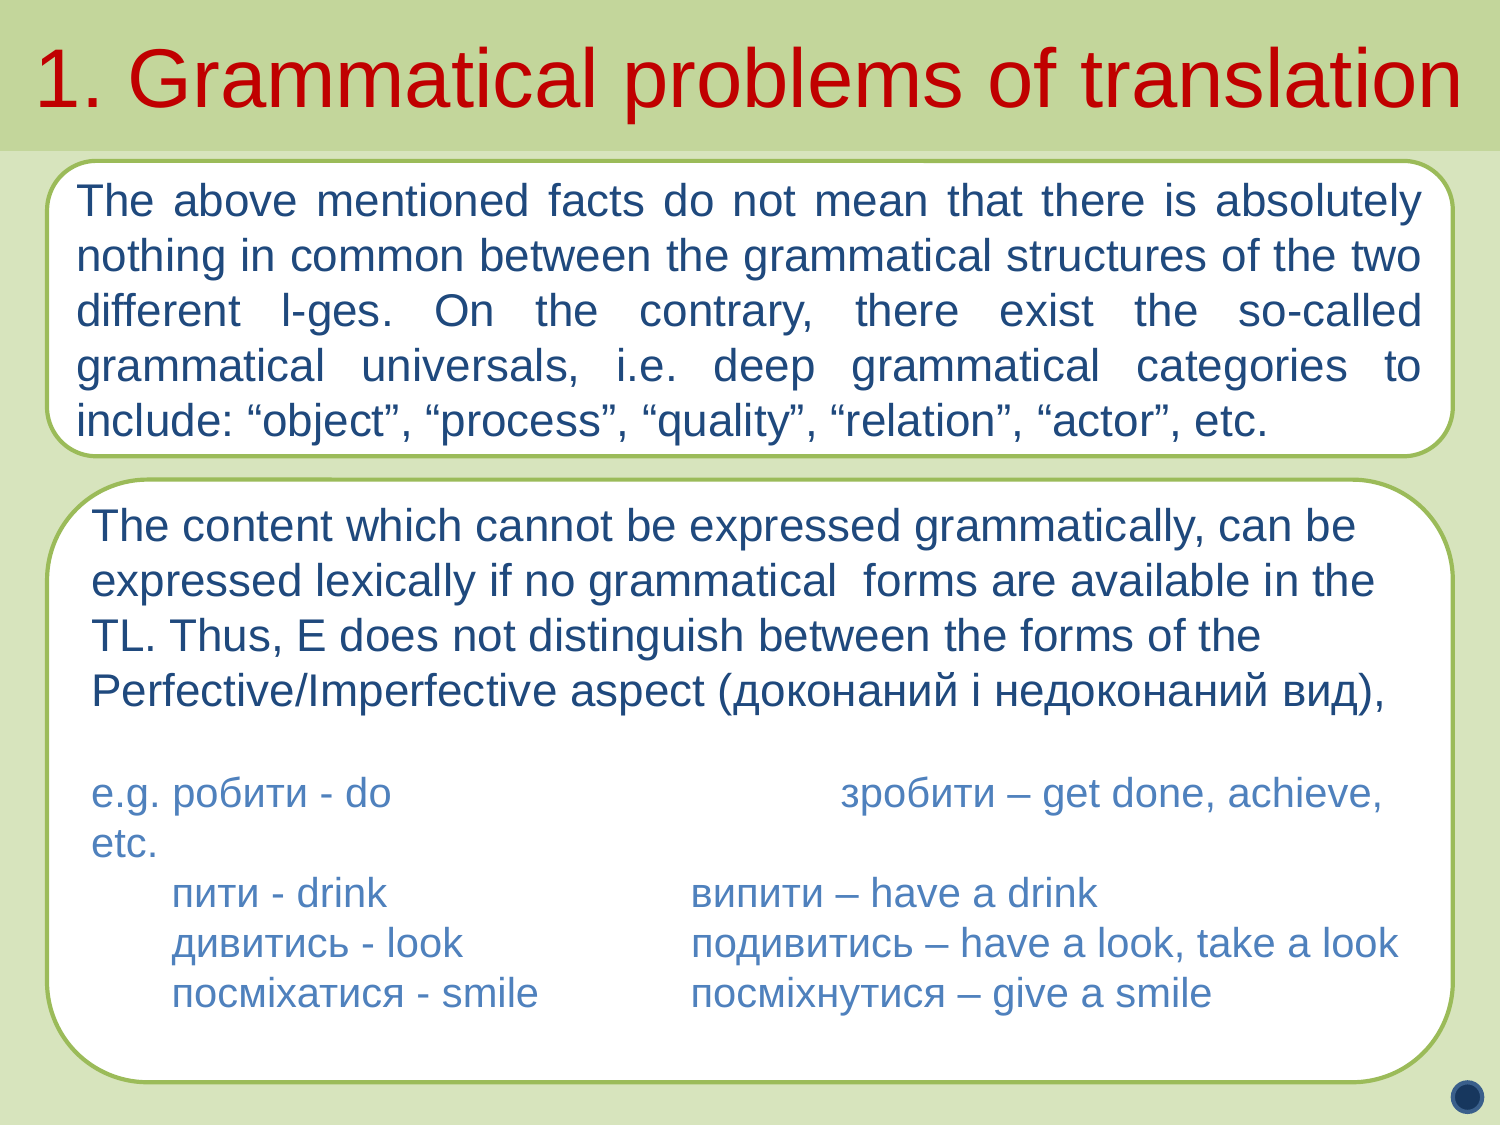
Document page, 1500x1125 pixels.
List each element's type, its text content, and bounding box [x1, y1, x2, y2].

text_box [1450, 1080, 1485, 1115]
text_box The content which cannot be expressed grammatically, can be expressed lexically if no grammatical forms are available in the TL. Thus, E does not distinguish between the forms of the Perfective/Imperfective aspect (доконаний і недоконаний вид), e.g. робити - do зробити – get done, achieve, etc. пити - drink випити – have a drink дивитись - look подивитись – have a look, take a look посміхатися - smile посміхнутися – give a smile [44, 477, 1455, 1085]
text_box 1. Grammatical problems of translation [0, 0, 1500, 151]
text_box The above mentioned facts do not mean that there is absolutely nothing in common between the grammatical structures of the two different l-ges. On the contrary, there exist the so-called grammatical universals, i.e. deep grammatical categories to include: “object”, “process”, “quality”, “relation”, “actor”, etc. [44, 158, 1455, 459]
